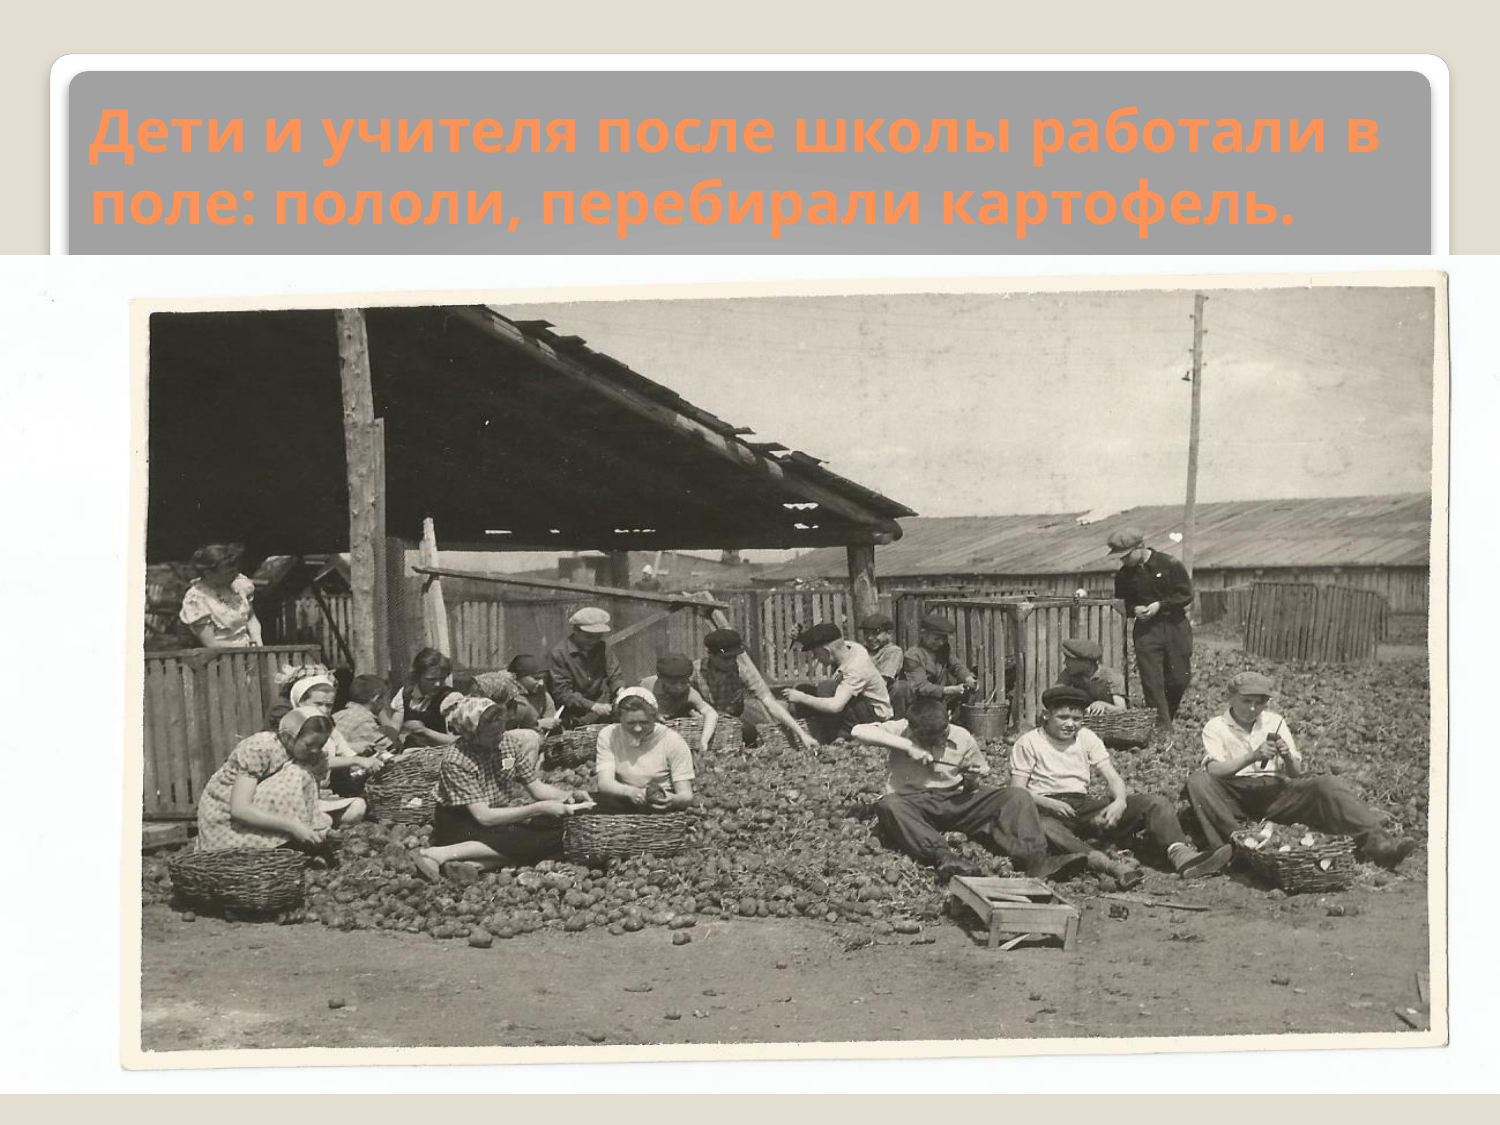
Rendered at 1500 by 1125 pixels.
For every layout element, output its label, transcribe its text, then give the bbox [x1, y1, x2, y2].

title Дети и учителя после школы работали в поле: пололи, перебирали картофель. [75, 24, 1425, 244]
picture [0, 255, 1500, 1095]
